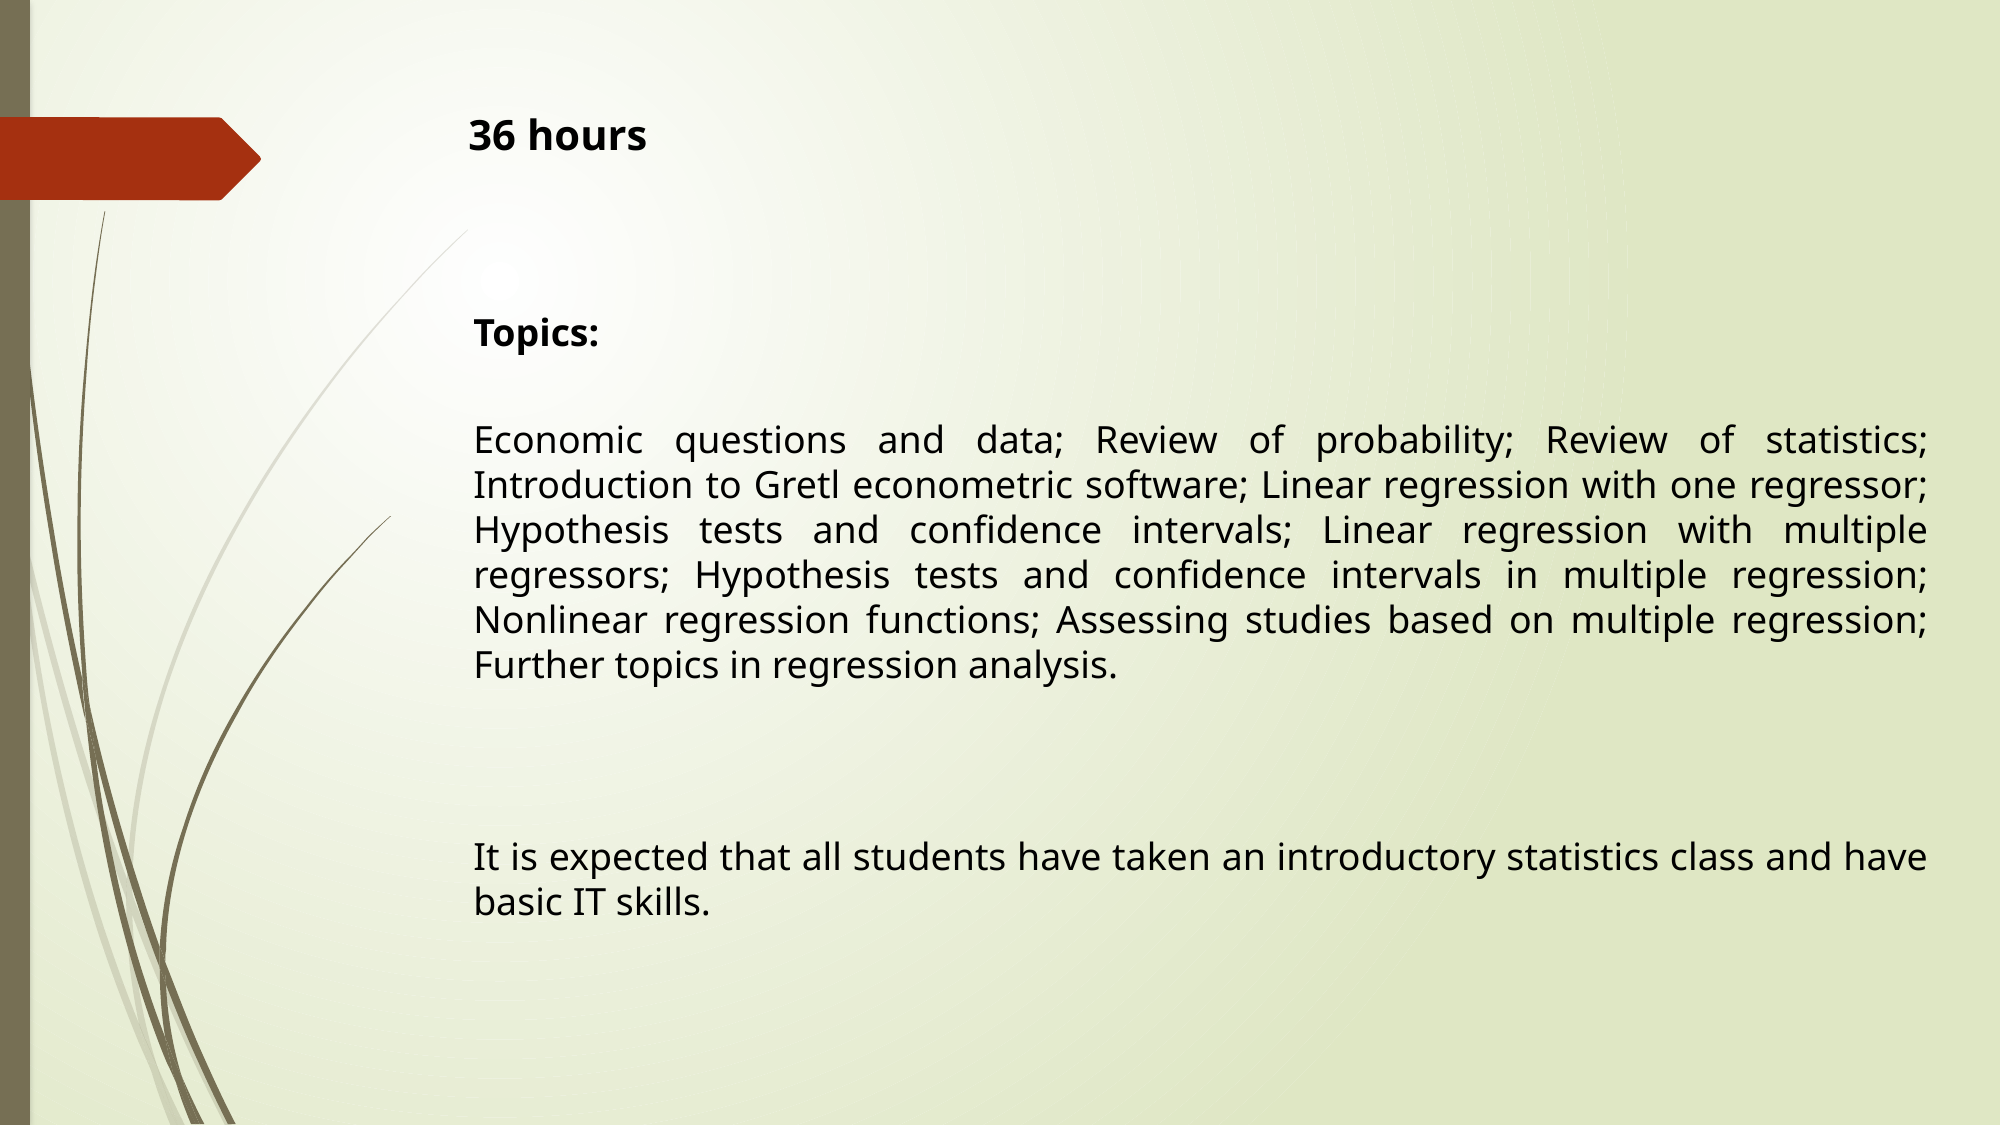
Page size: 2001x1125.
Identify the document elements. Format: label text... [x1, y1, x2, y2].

text_box Economic questions and data; Review of probability; Review of statistics; Introduction to Gretl econometric software; Linear regression with one regressor; Hypothesis tests and confidence intervals; Linear regression with multiple regressors; Hypothesis tests and confidence intervals in multiple regression; Nonlinear regression functions; Assessing studies based on multiple regression; Further topics in regression analysis. [458, 408, 1945, 694]
text_box 36 hours [453, 101, 663, 167]
text_box Topics: [458, 301, 615, 362]
text_box It is expected that all students have taken an introductory statistics class and have basic IT skills. [458, 825, 1945, 930]
